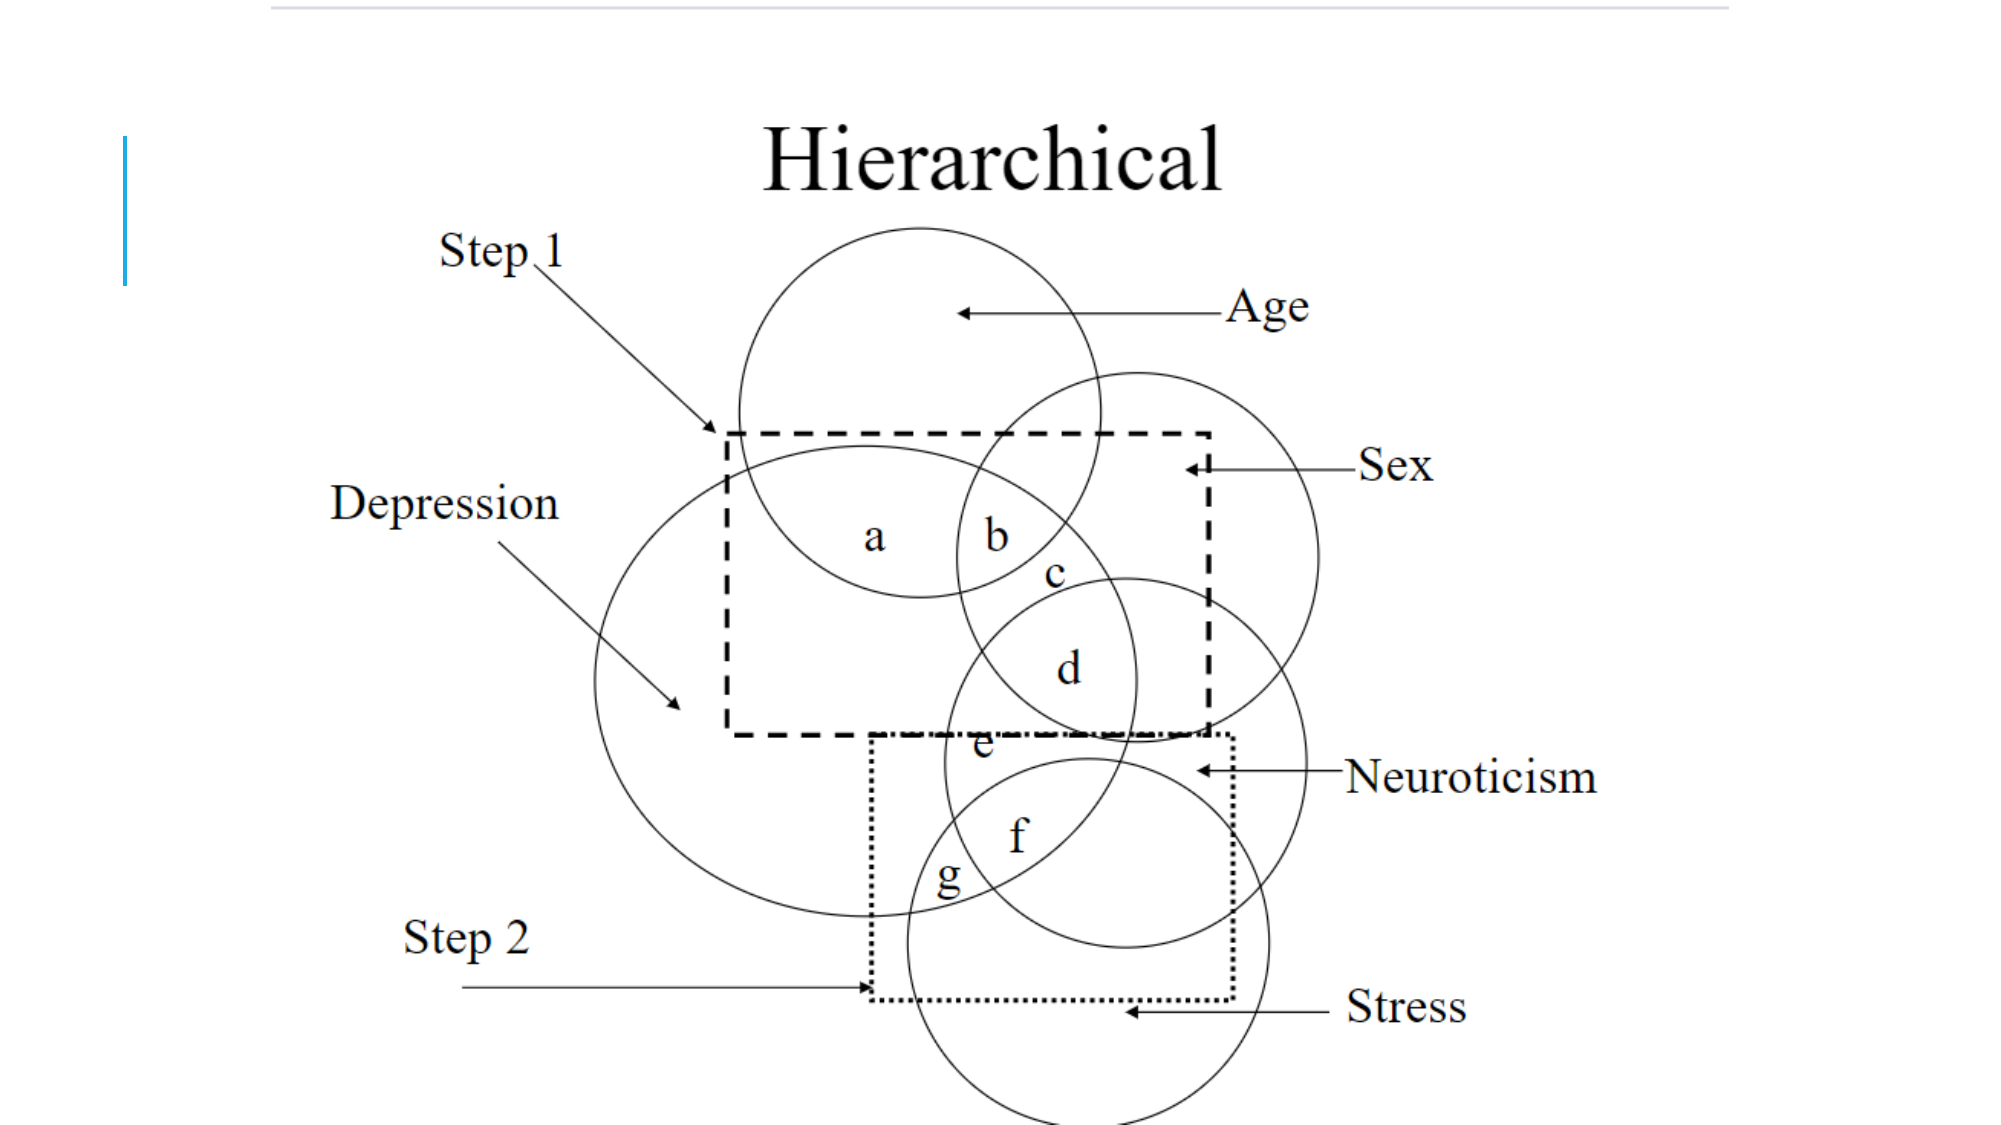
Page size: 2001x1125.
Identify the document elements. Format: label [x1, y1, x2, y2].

picture [271, 0, 1729, 1125]
